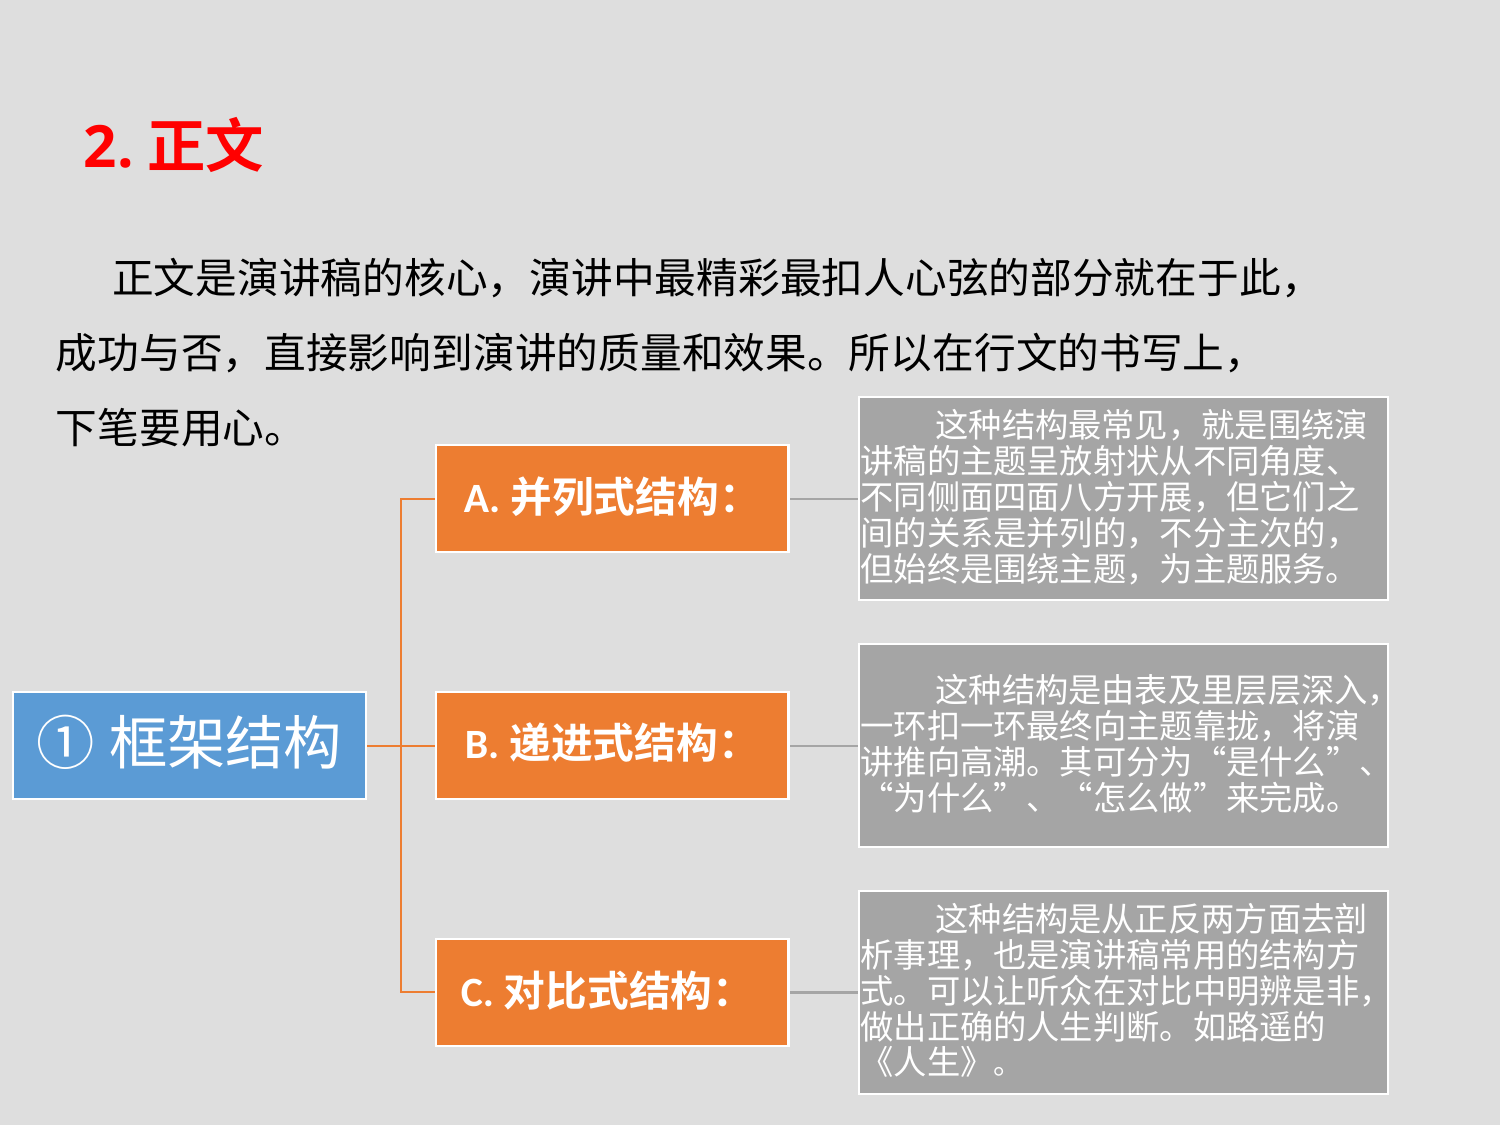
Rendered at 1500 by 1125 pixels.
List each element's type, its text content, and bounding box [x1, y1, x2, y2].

text_box 正文是演讲稿的核心，演讲中最精彩最扣人心弦的部分就在于此，成功与否，直接影响到演讲的质量和效果。所以在行文的书写上，下笔要用心。 [41, 219, 1301, 397]
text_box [0, 397, 1491, 1095]
text_box 2.正文 [69, 101, 820, 187]
